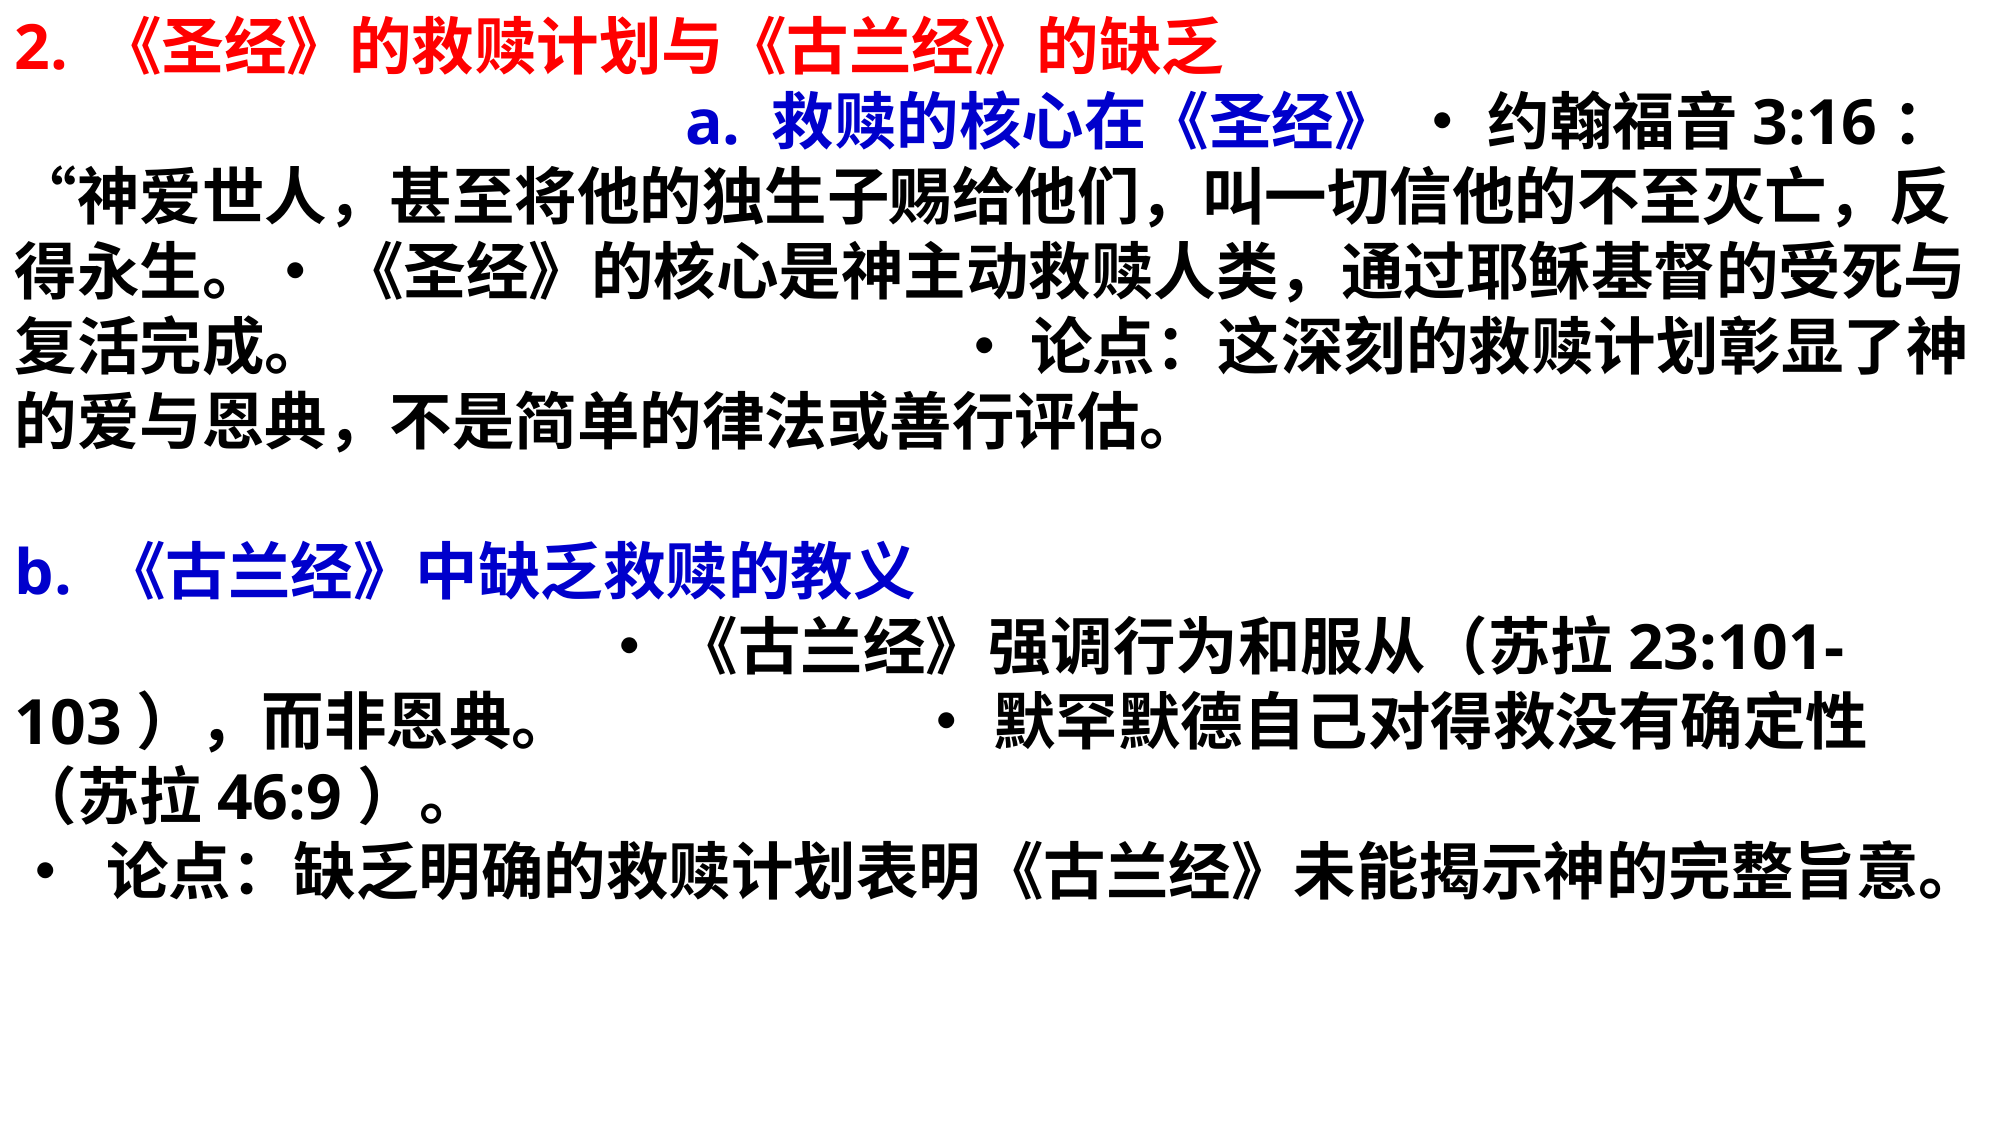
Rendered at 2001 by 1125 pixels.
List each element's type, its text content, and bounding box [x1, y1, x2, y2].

text_box 2. 《圣经》的救赎计划与《古兰经》的缺乏 a. 救赎的核心在《圣经》 • 约翰福音3:16：“神爱世人，甚至将他的独生子赐给他们，叫一切信他的不至灭亡，反得永生。• 《圣经》的核心是神主动救赎人类，通过耶稣基督的受死与复活完成。 • 论点：这深刻的救赎计划彰显了神的爱与恩典，不是简单的律法或善行评估。 b. 《古兰经》中缺乏救赎的教义 • 《古兰经》强调行为和服从（苏拉23:101-103），而非恩典。 • 默罕默德自己对得救没有确定性（苏拉46:9）。 • 论点：缺乏明确的救赎计划表明《古兰经》未能揭示神的完整旨意。 [0, 0, 2000, 1034]
